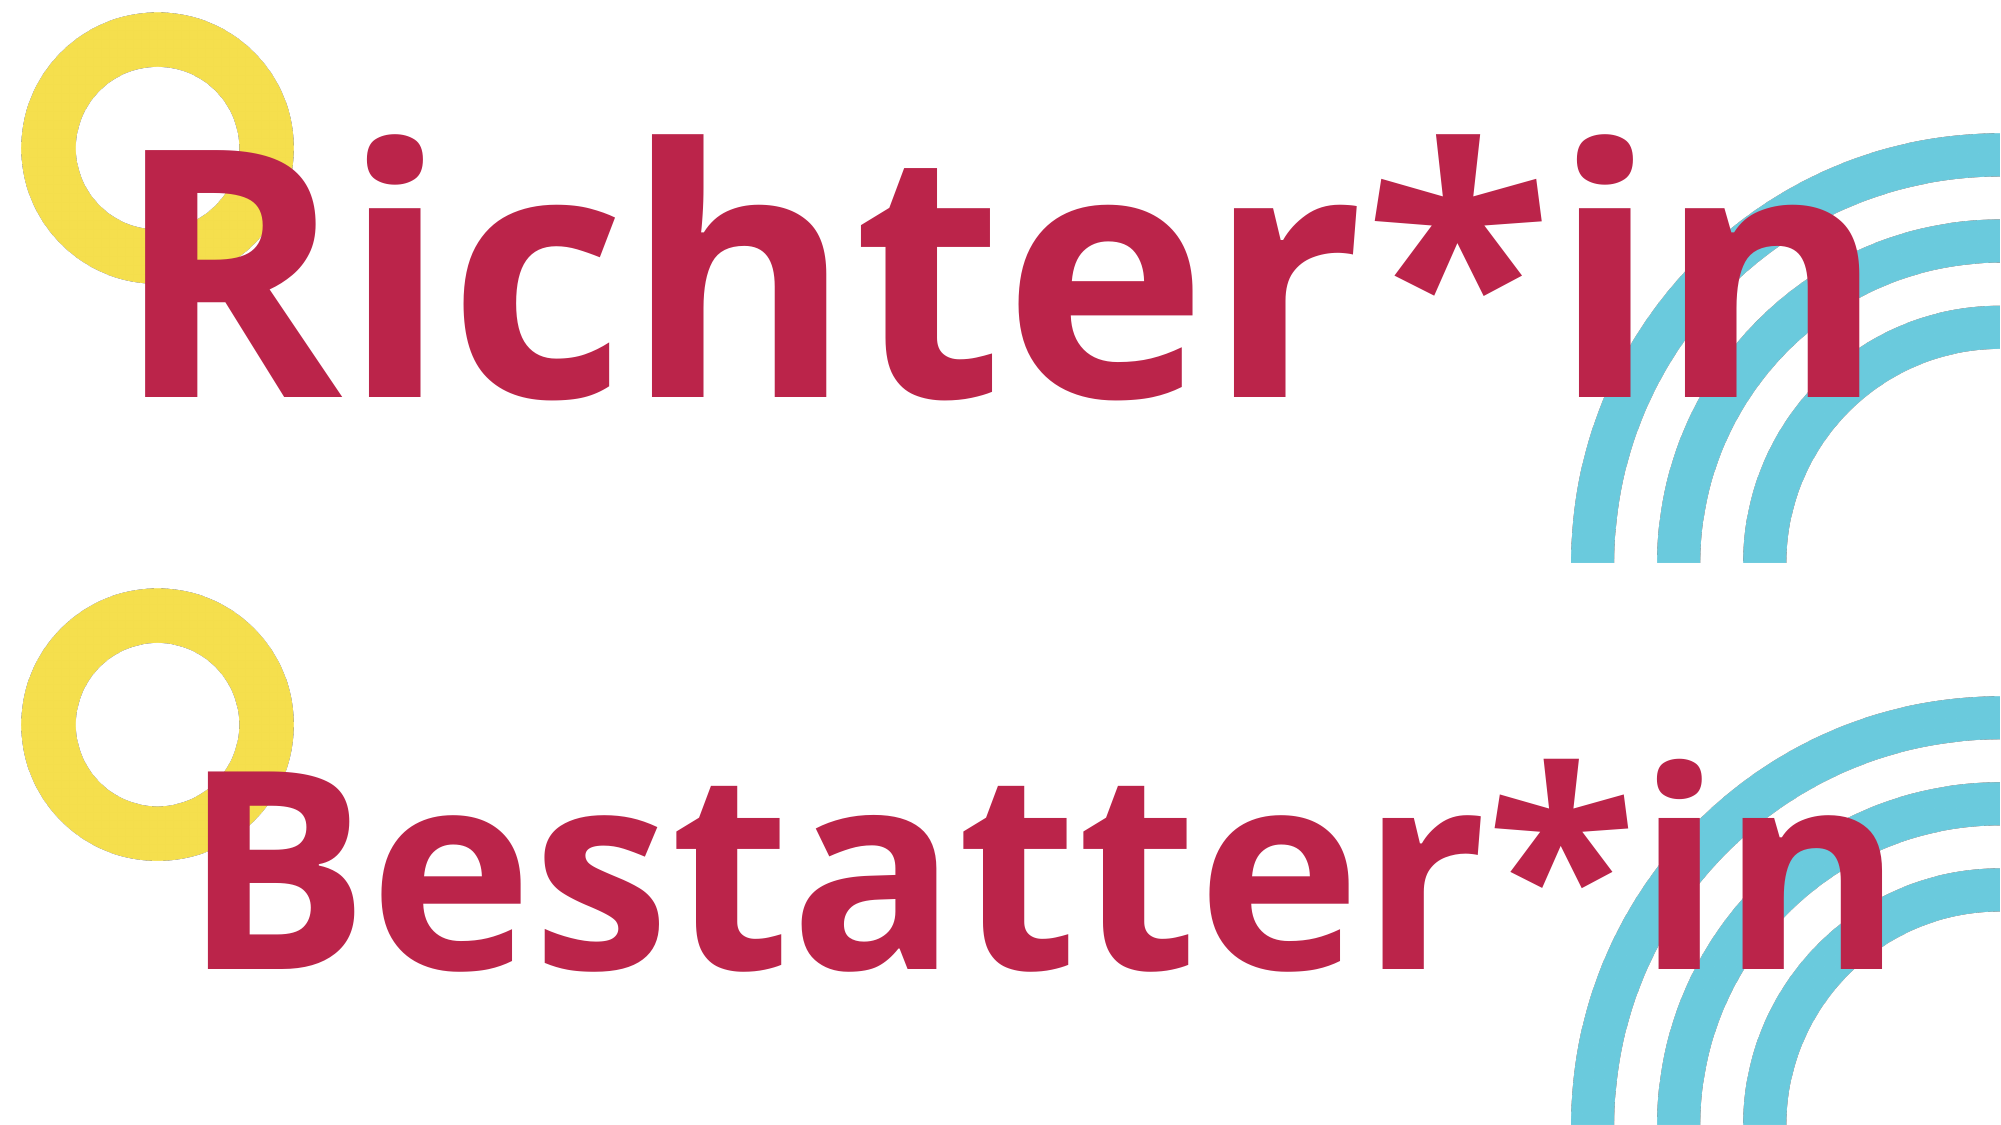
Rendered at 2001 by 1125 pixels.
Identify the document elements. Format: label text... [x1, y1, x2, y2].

picture [1571, 696, 2000, 1125]
picture [21, 588, 294, 861]
title Richter*in [56, 88, 1944, 480]
picture [21, 12, 294, 284]
picture [1571, 133, 2000, 563]
text_box Bestatter*in [99, 717, 1988, 1037]
